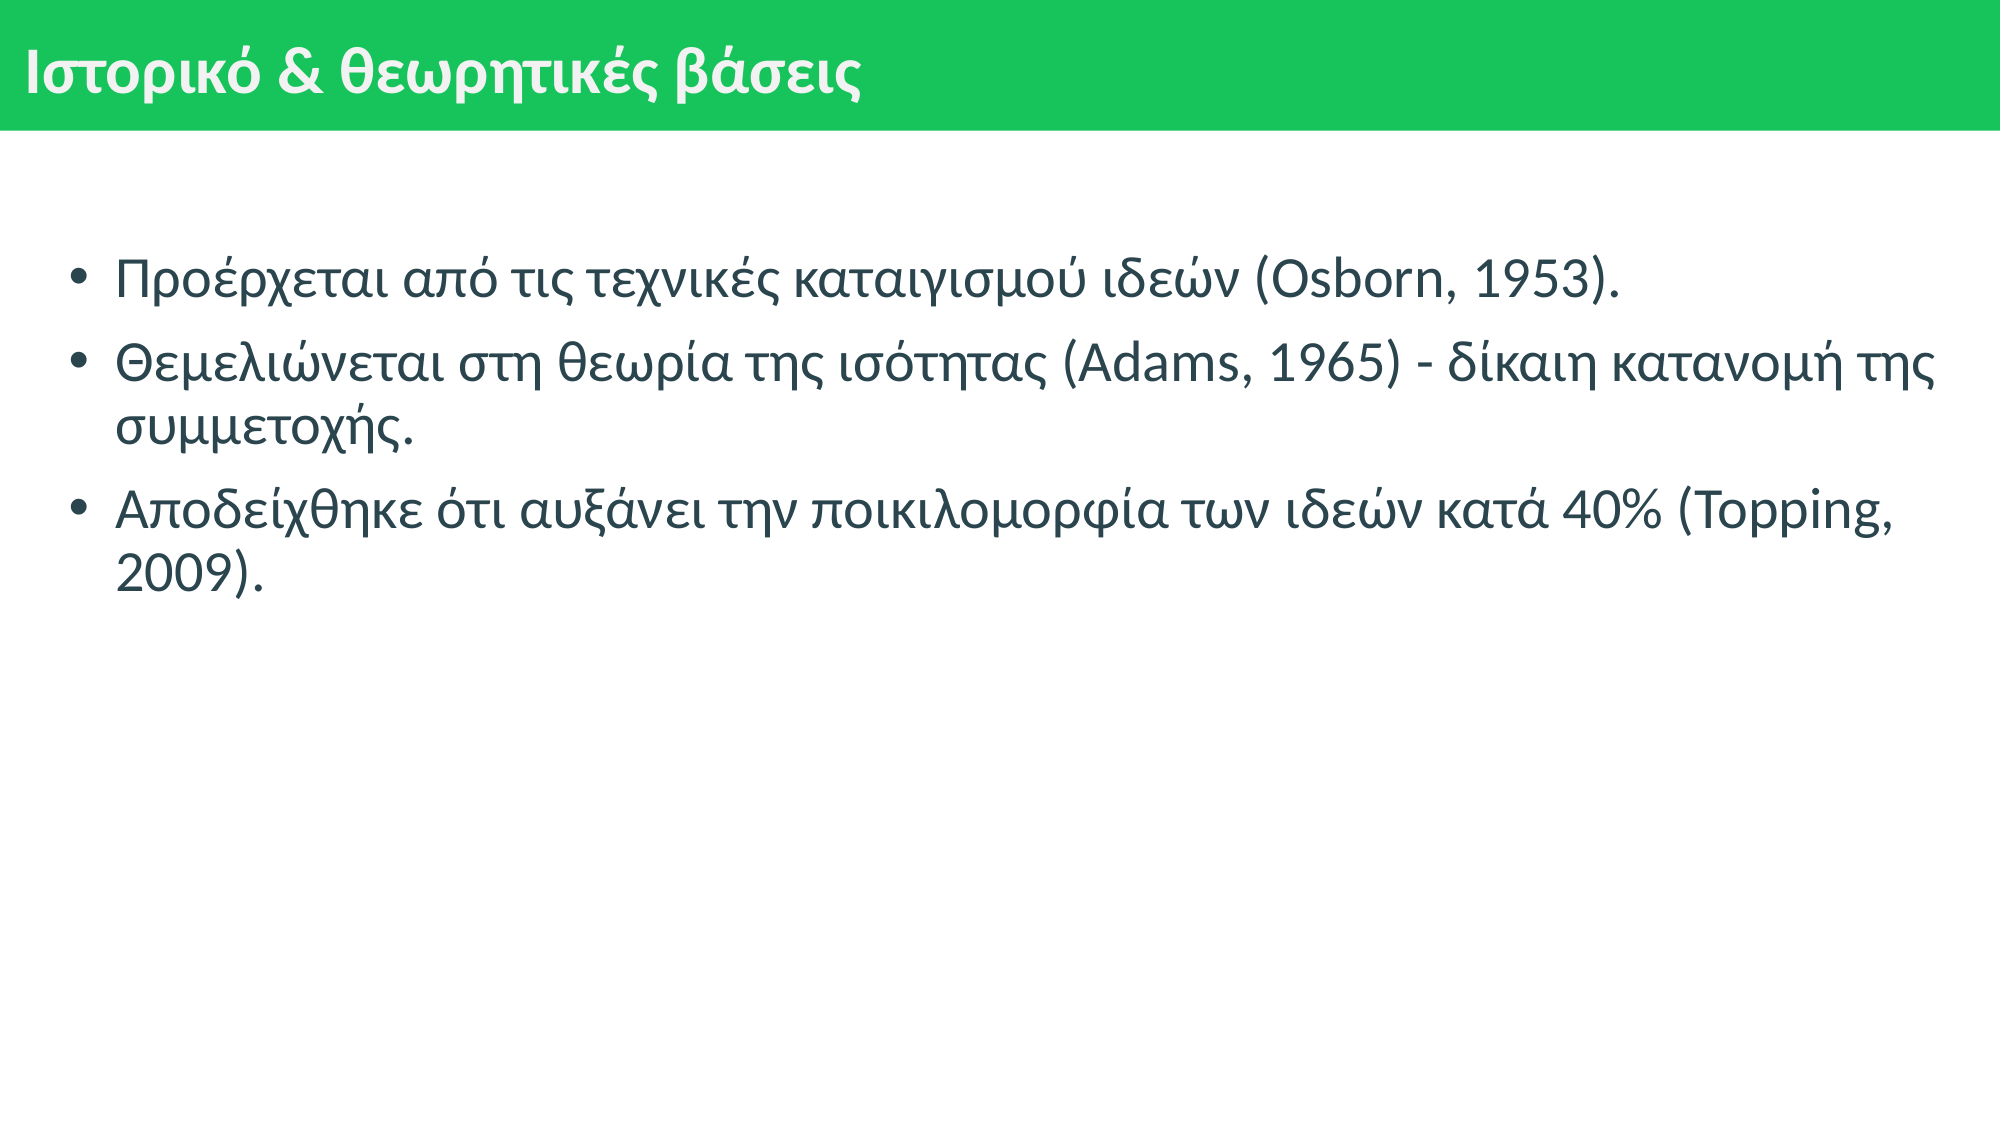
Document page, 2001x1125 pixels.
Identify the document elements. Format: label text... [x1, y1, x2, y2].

title Ιστορικό & θεωρητικές βάσεις [16, 13, 1976, 131]
list Προέρχεται από τις τεχνικές καταιγισμού ιδεών (Osborn, 1953). Θεμελιώνεται στη θεωρία της ισότητας (Adams, 1965) - δίκαιη κατανομή της συμμετοχής. Αποδείχθηκε ότι αυξάνει την ποικιλομορφία των ιδεών κατά 40% (Topping, 2009). [16, 239, 1976, 800]
